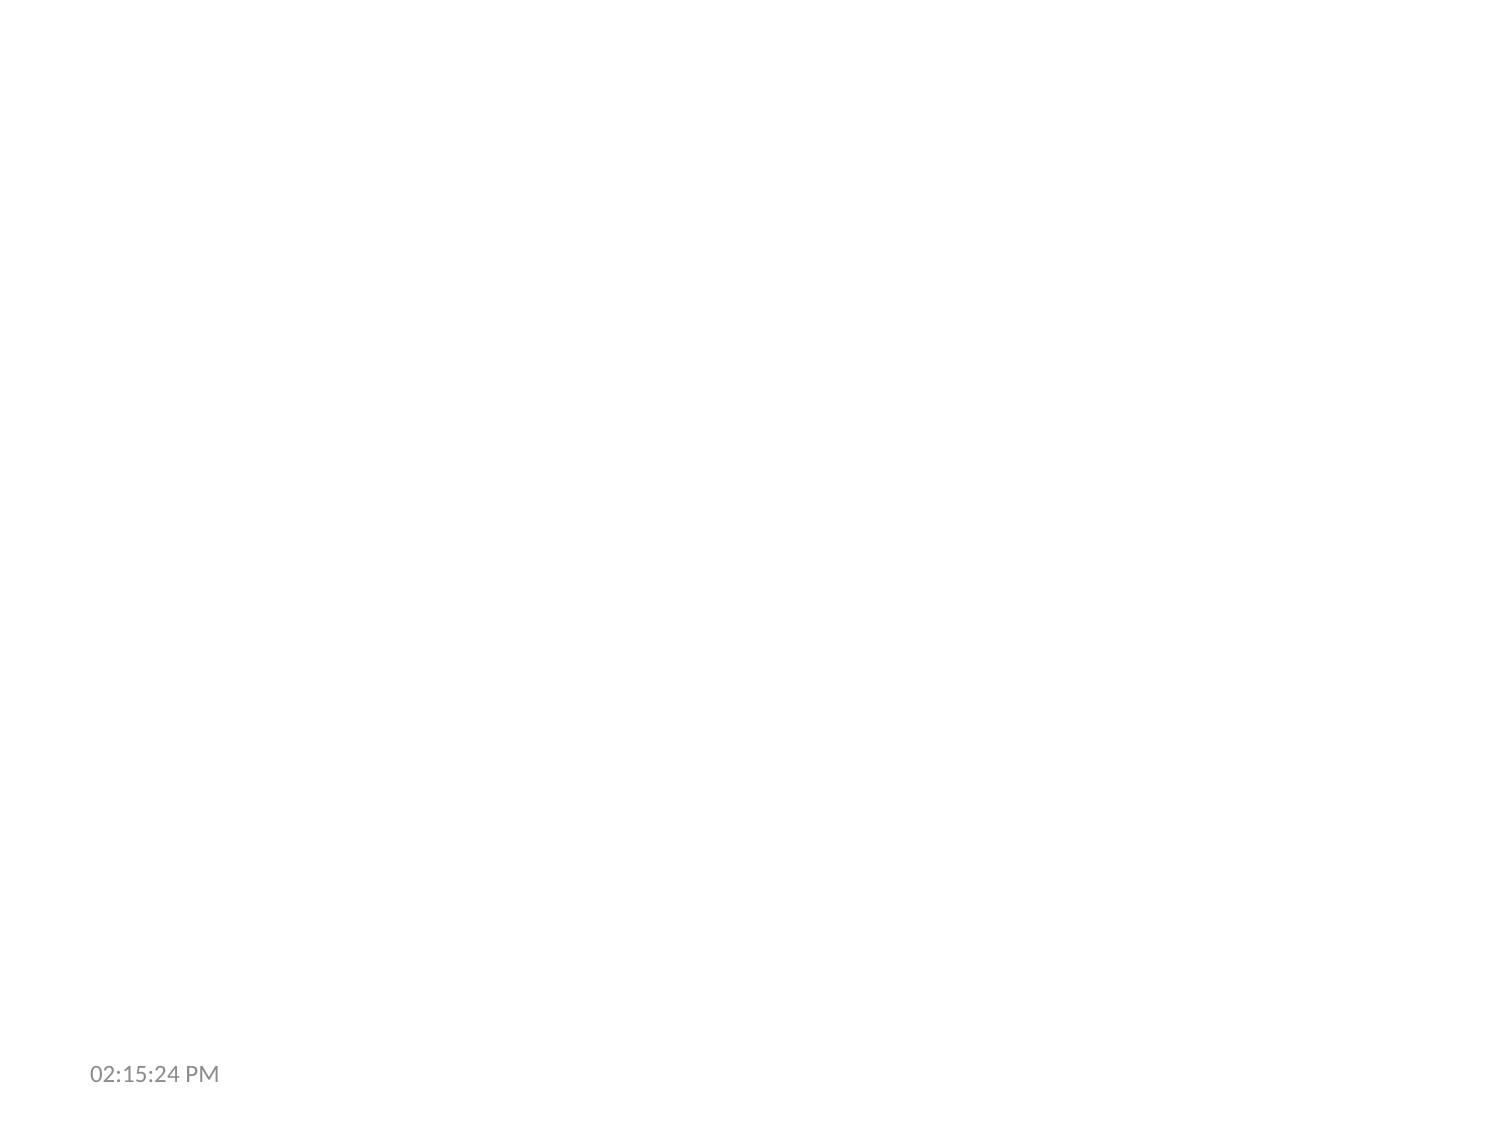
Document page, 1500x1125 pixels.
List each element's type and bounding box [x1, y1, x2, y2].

slide_number [75, 1042, 425, 1103]
